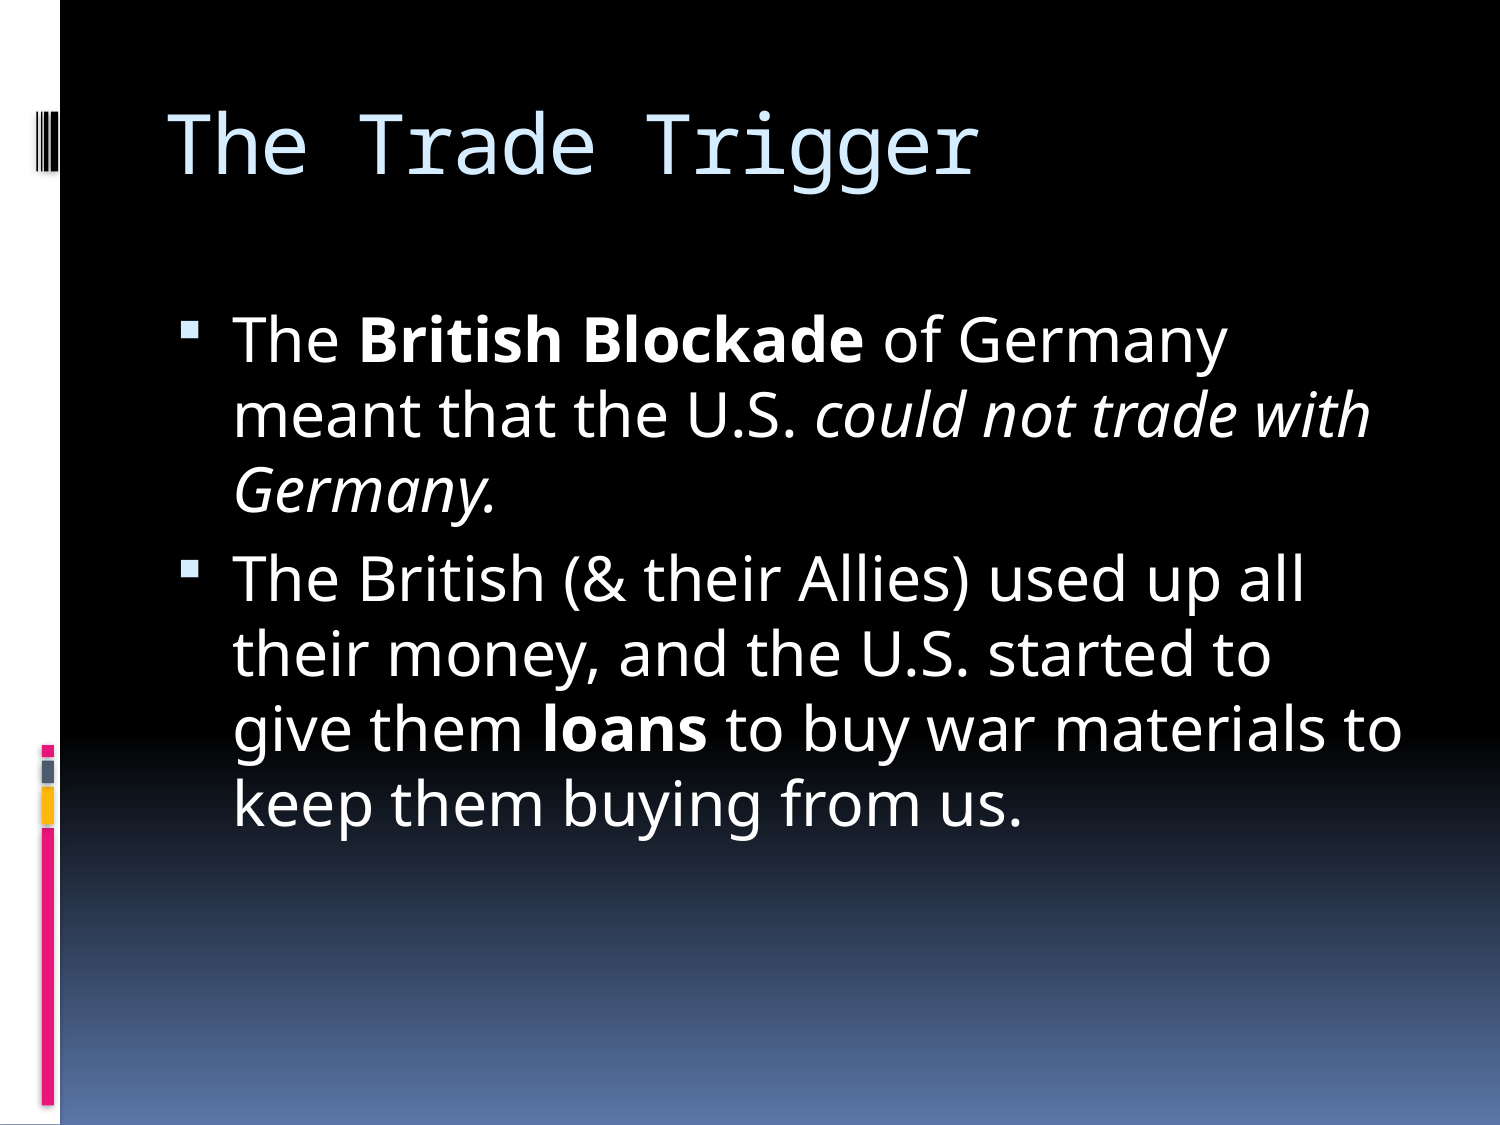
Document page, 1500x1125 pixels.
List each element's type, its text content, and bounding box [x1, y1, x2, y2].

list The British Blockade of Germany meant that the U.S. could not trade with Germany. The British (& their Allies) used up all their money, and the U.S. started to give them loans to buy war materials to keep them buying from us. [150, 292, 1425, 1043]
title The Trade Trigger [150, 83, 1425, 234]
